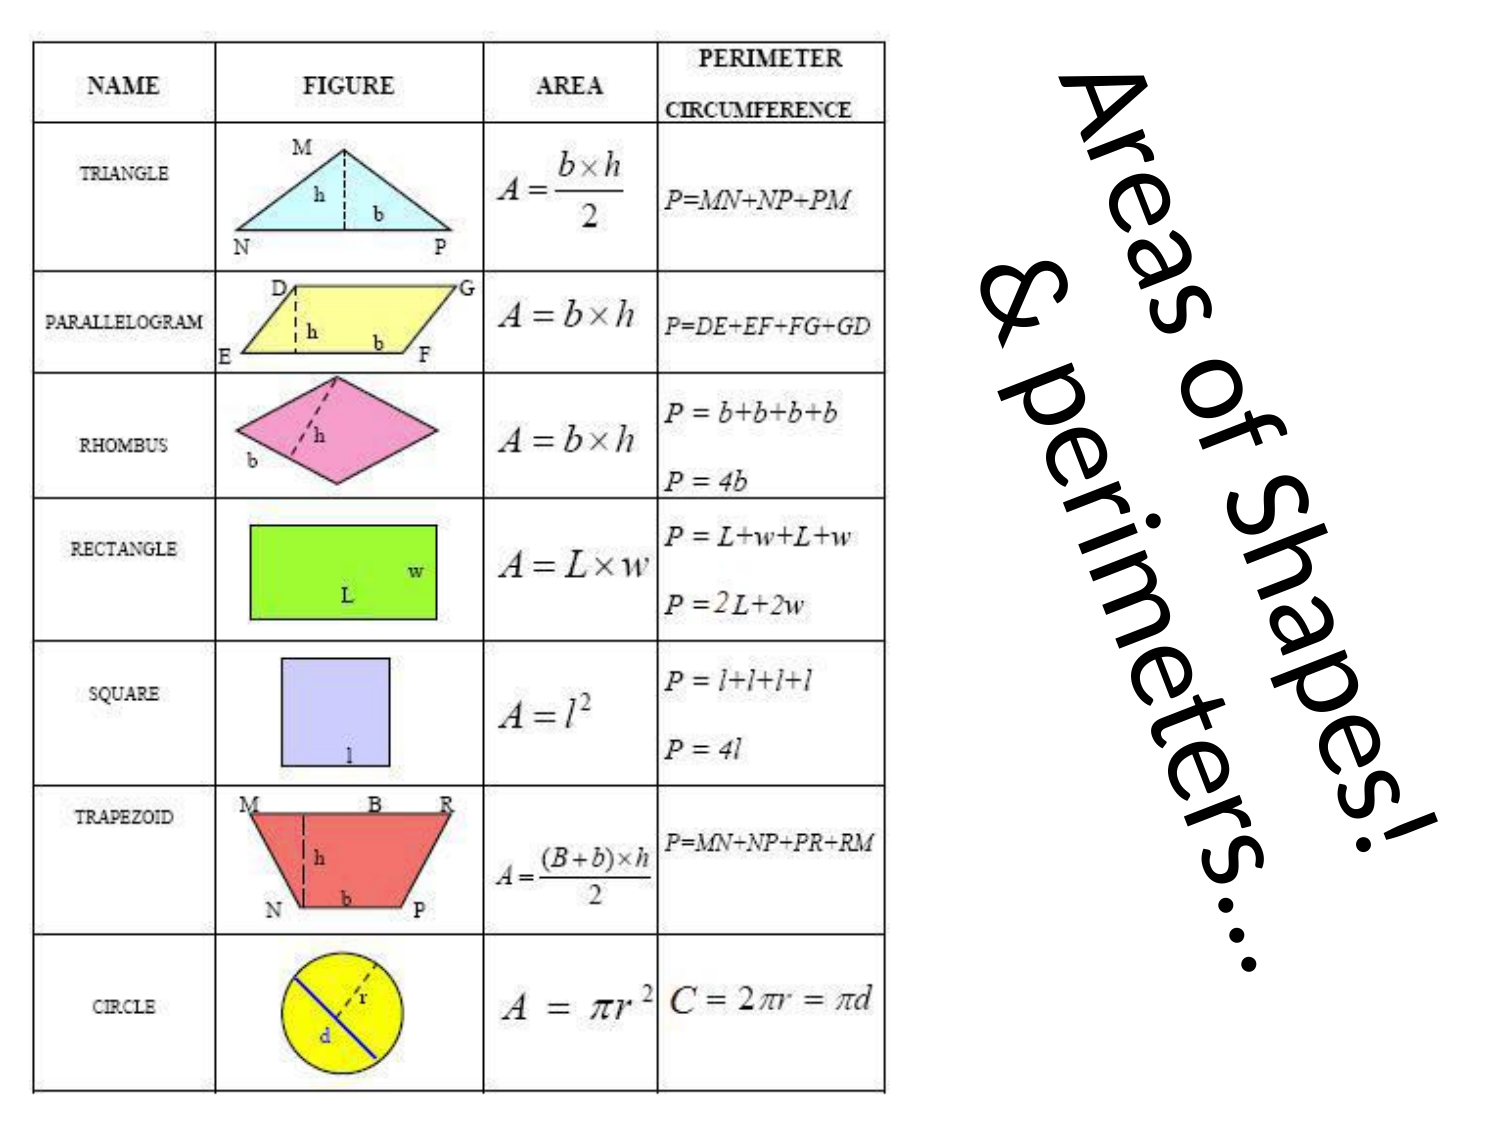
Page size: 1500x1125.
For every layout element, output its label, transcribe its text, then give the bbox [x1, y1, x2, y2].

text_box Areas of Shapes! & perimeters... [897, 15, 1500, 1033]
picture [29, 30, 892, 1104]
